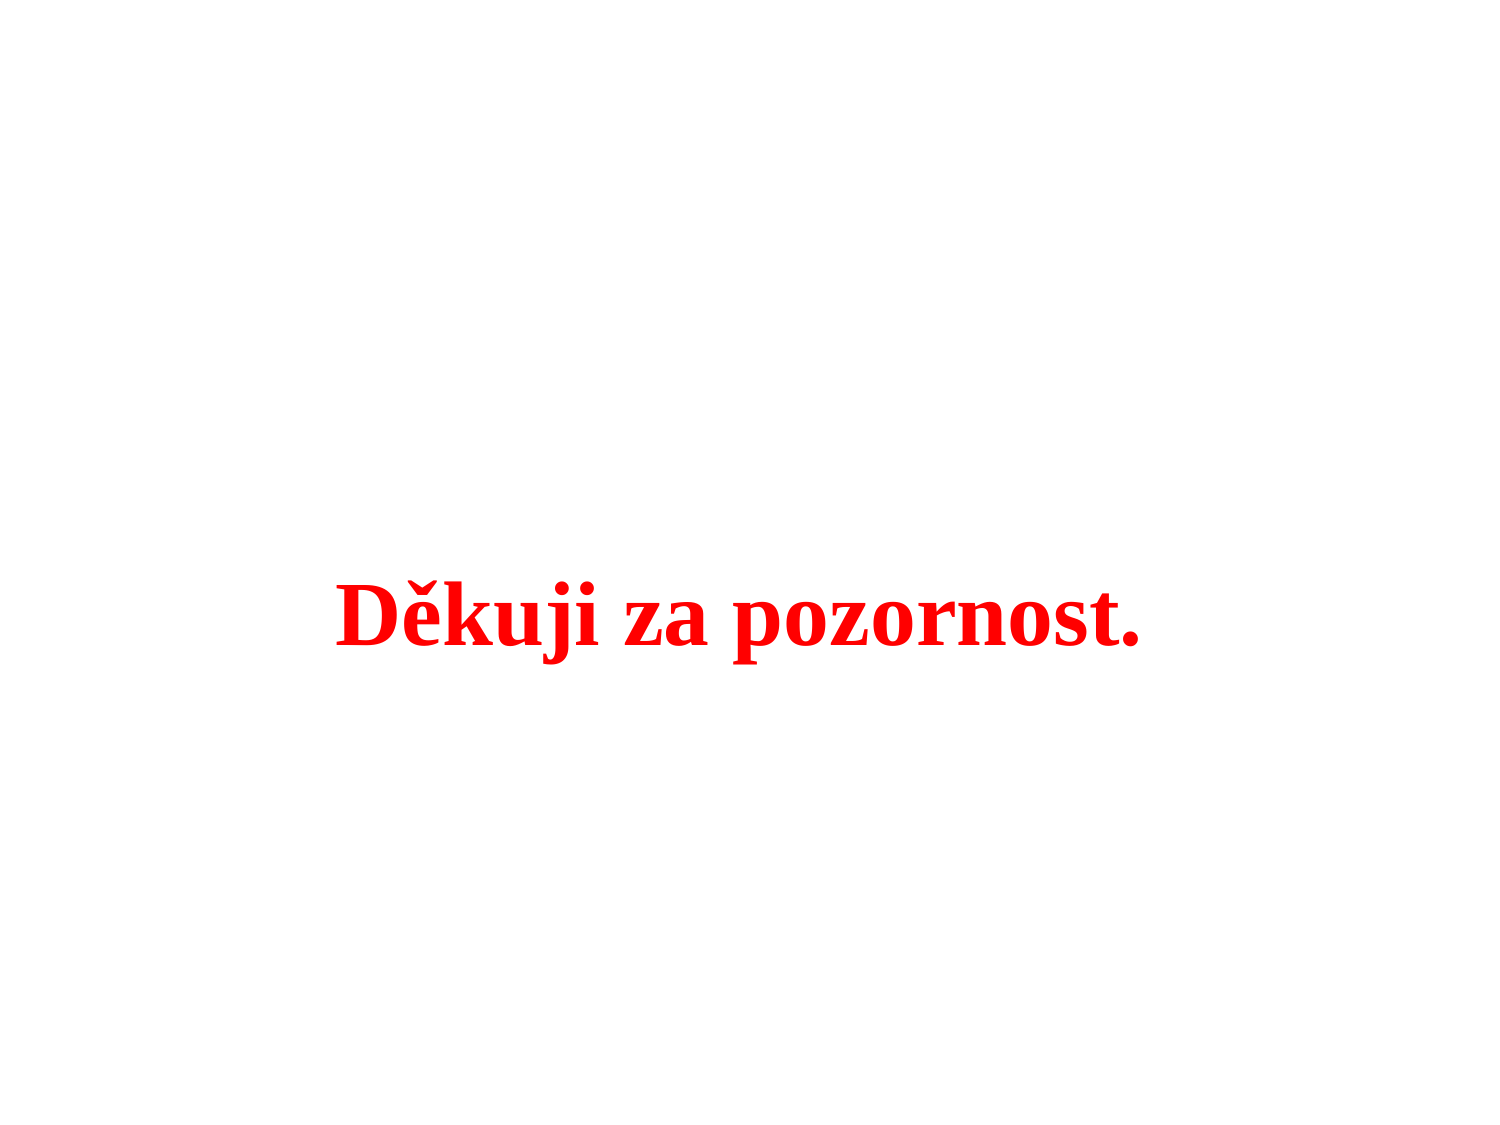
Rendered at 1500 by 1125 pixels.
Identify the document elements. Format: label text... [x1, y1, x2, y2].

title Děkuji za pozornost. [64, 515, 1415, 703]
